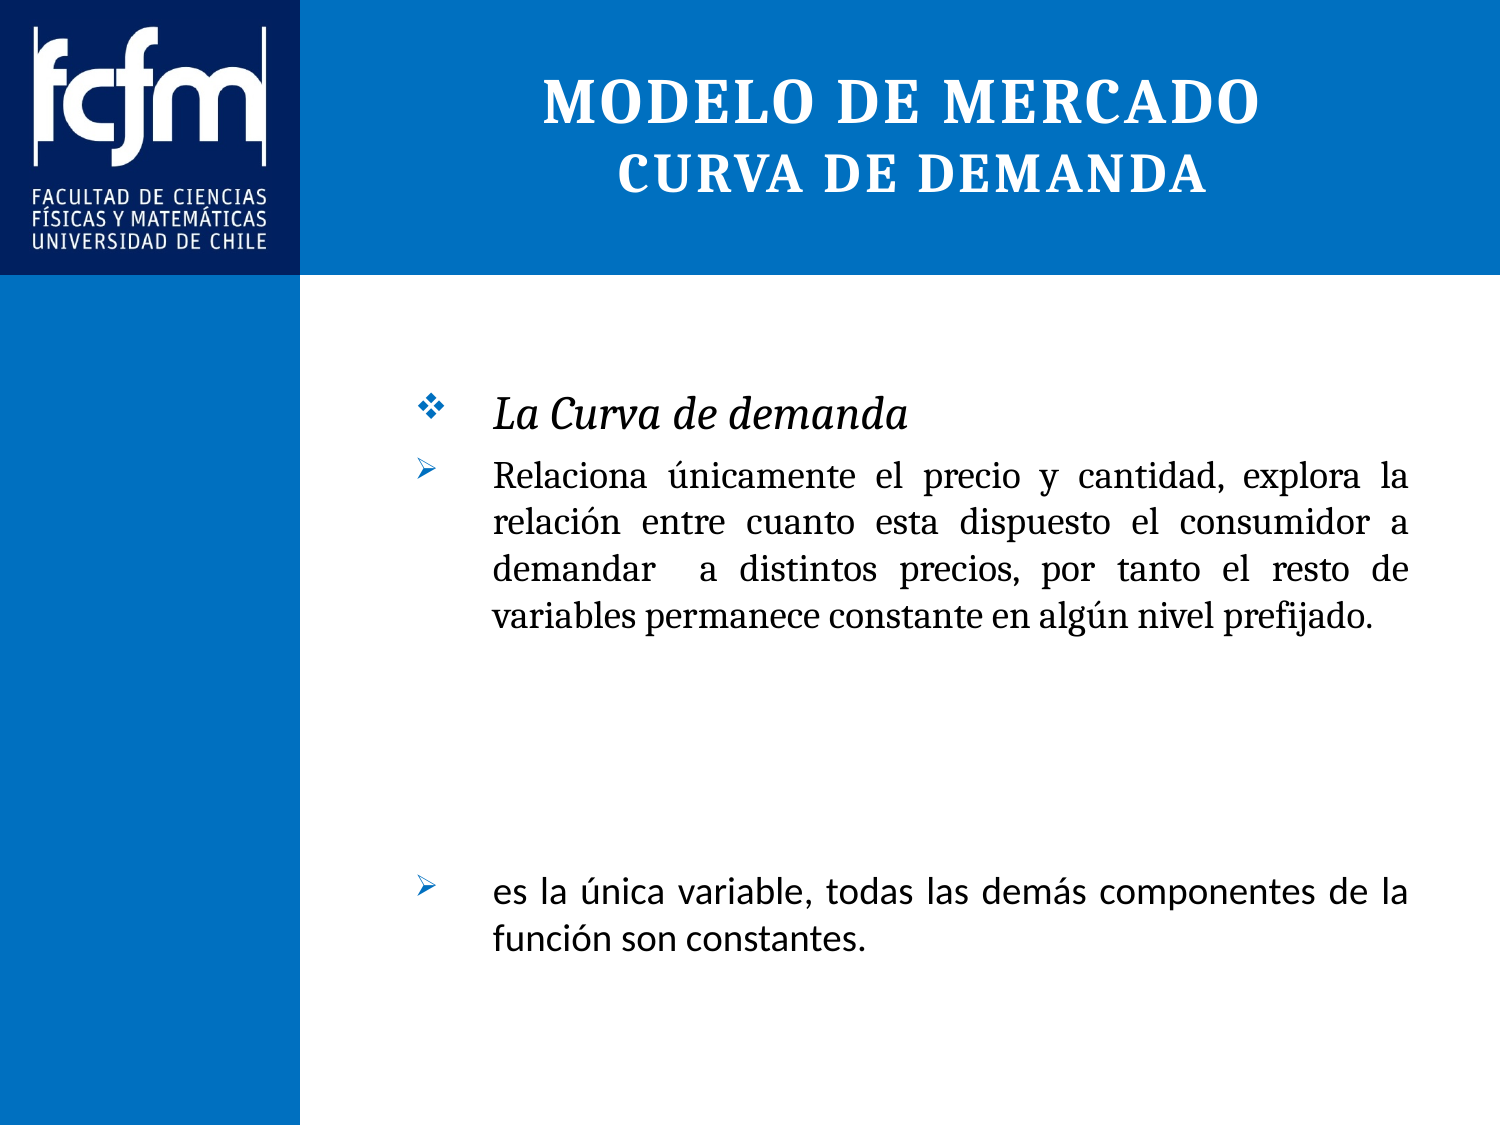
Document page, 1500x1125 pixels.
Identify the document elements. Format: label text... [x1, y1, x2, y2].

picture [29, 18, 272, 254]
title Modelo de mercado curva de demanda [399, 37, 1425, 225]
